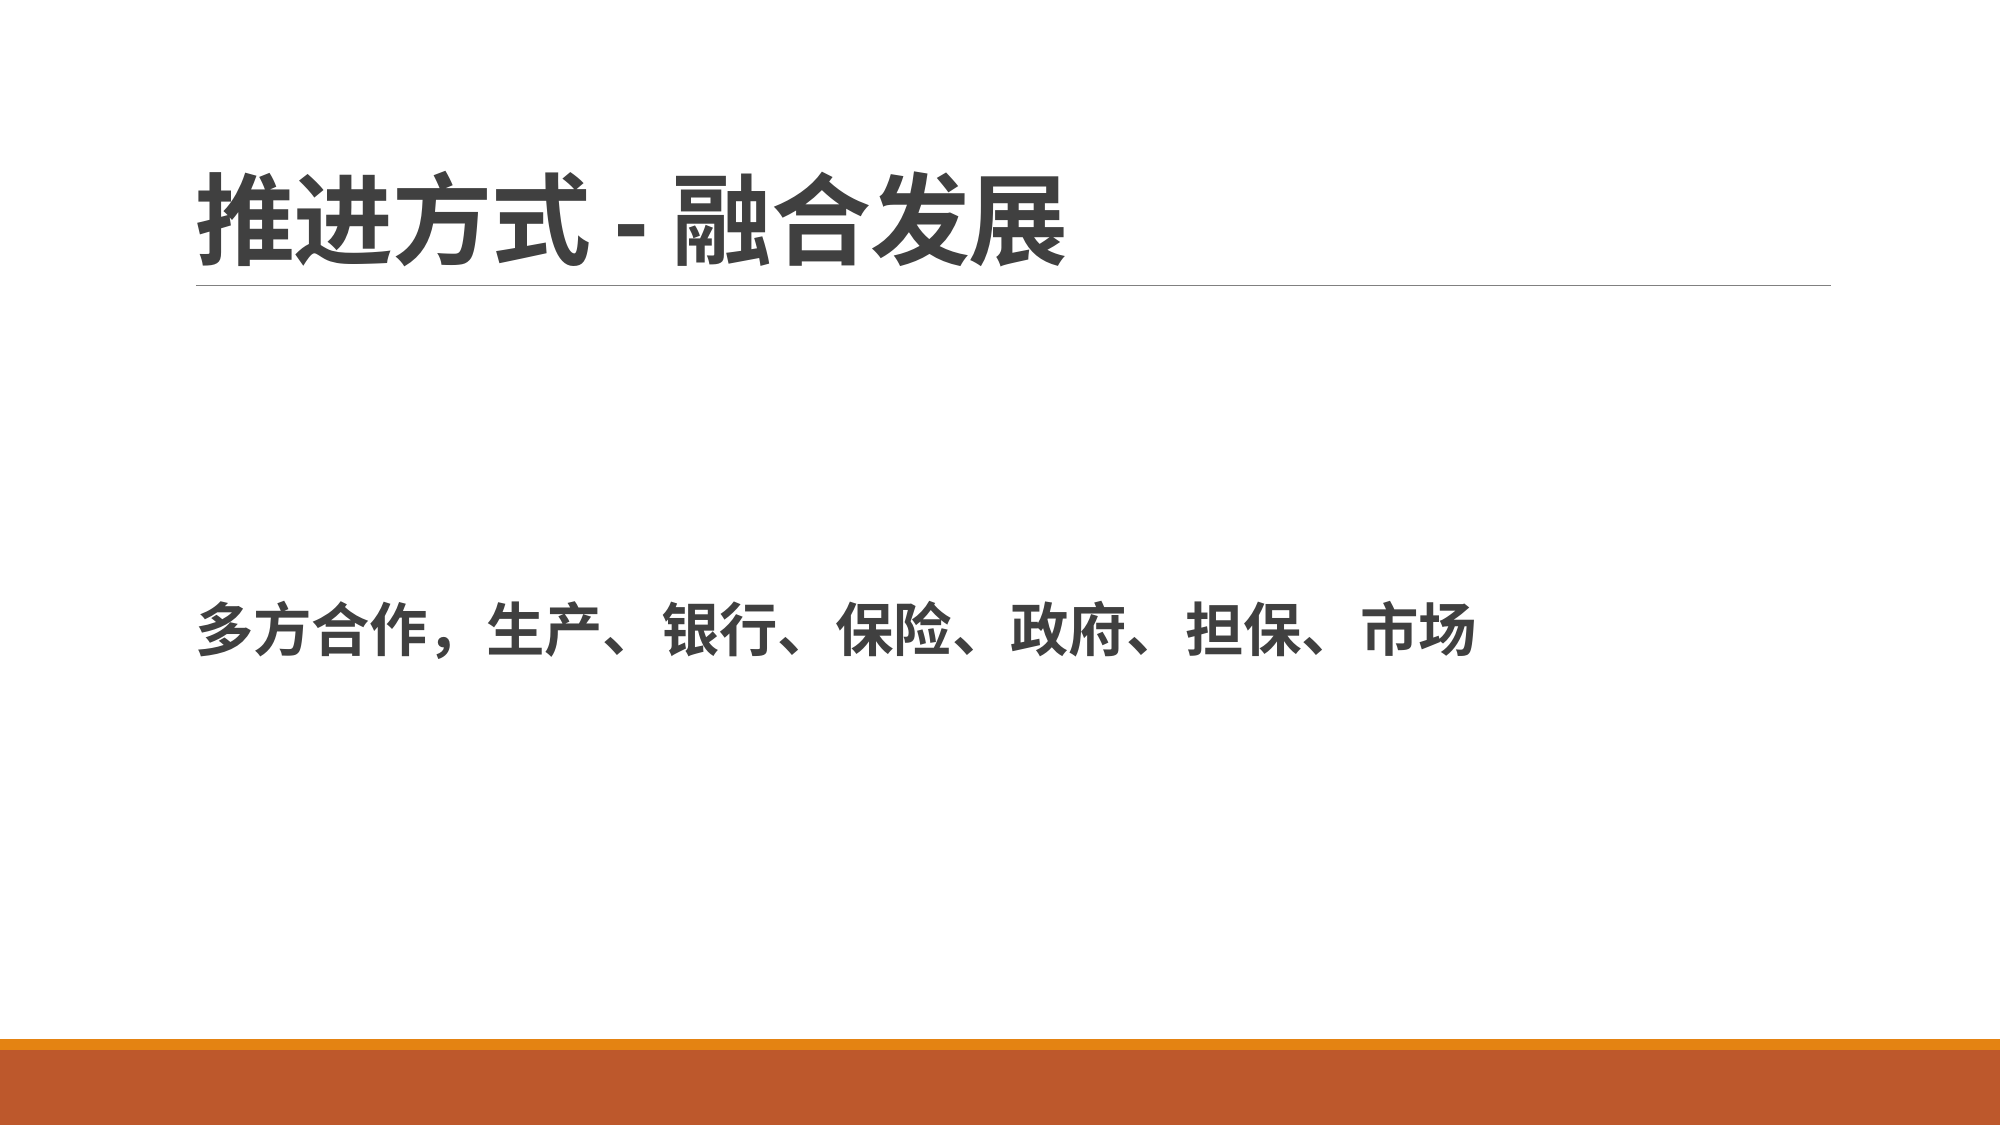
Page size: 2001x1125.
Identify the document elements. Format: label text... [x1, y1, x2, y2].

title 推进方式-融合发展 [180, 47, 1830, 285]
list 多方合作，生产、银行、保险、政府、担保、市场 [180, 302, 1830, 963]
